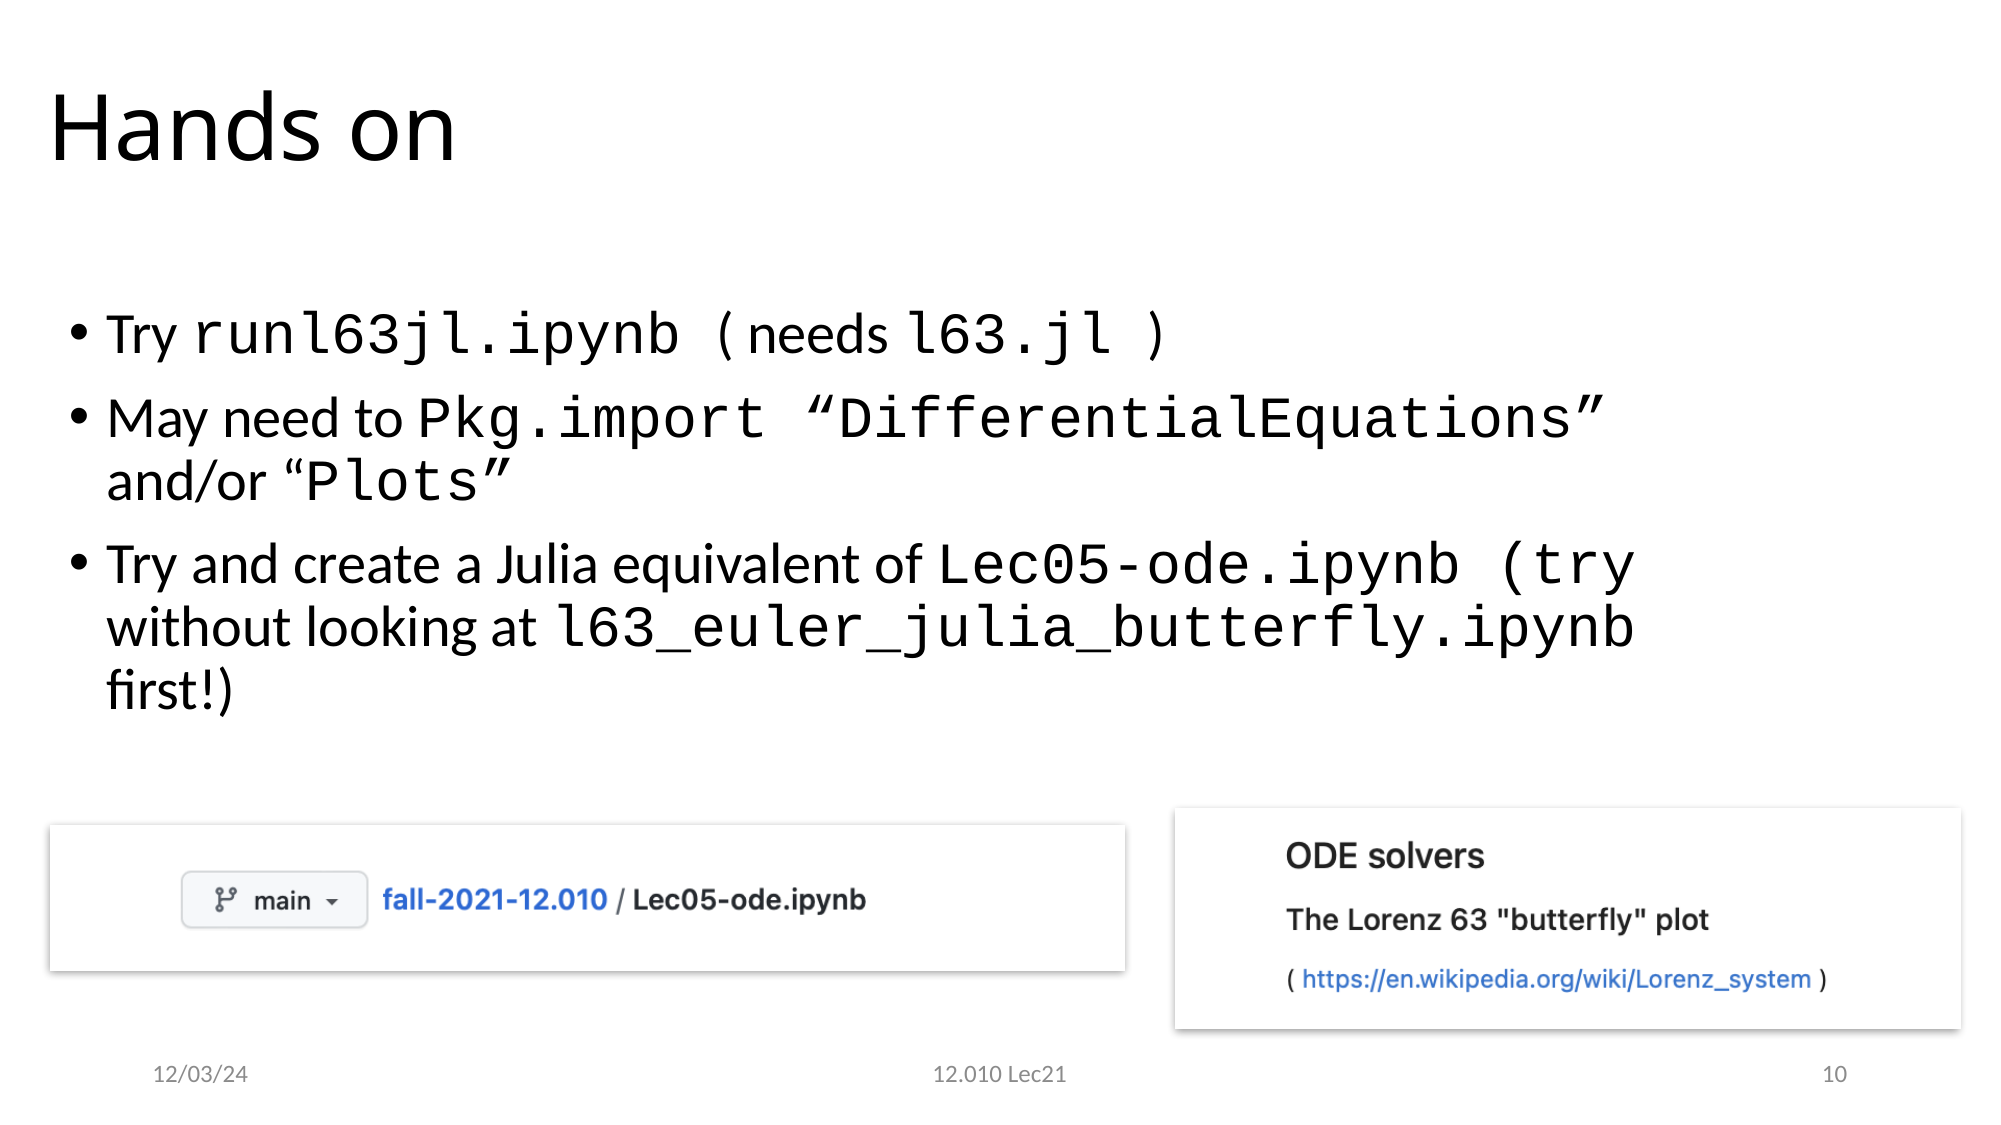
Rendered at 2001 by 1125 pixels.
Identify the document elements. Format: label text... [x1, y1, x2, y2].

list Try runl63jl.ipynb ( needs l63.jl ) May need to Pkg.import “DifferentialEquations” and/or “Plots” Try and create a Julia equivalent of Lec05-ode.ipynb (try without looking at l63_euler_julia_butterfly.ipynb first!) [54, 295, 1809, 1043]
picture [1189, 822, 1946, 1015]
picture [64, 839, 1111, 957]
title Hands on [32, 22, 888, 240]
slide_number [137, 1043, 588, 1103]
footer 12.010 Lec21 [662, 1043, 1338, 1103]
slide_number 10 [1412, 1042, 1863, 1103]
